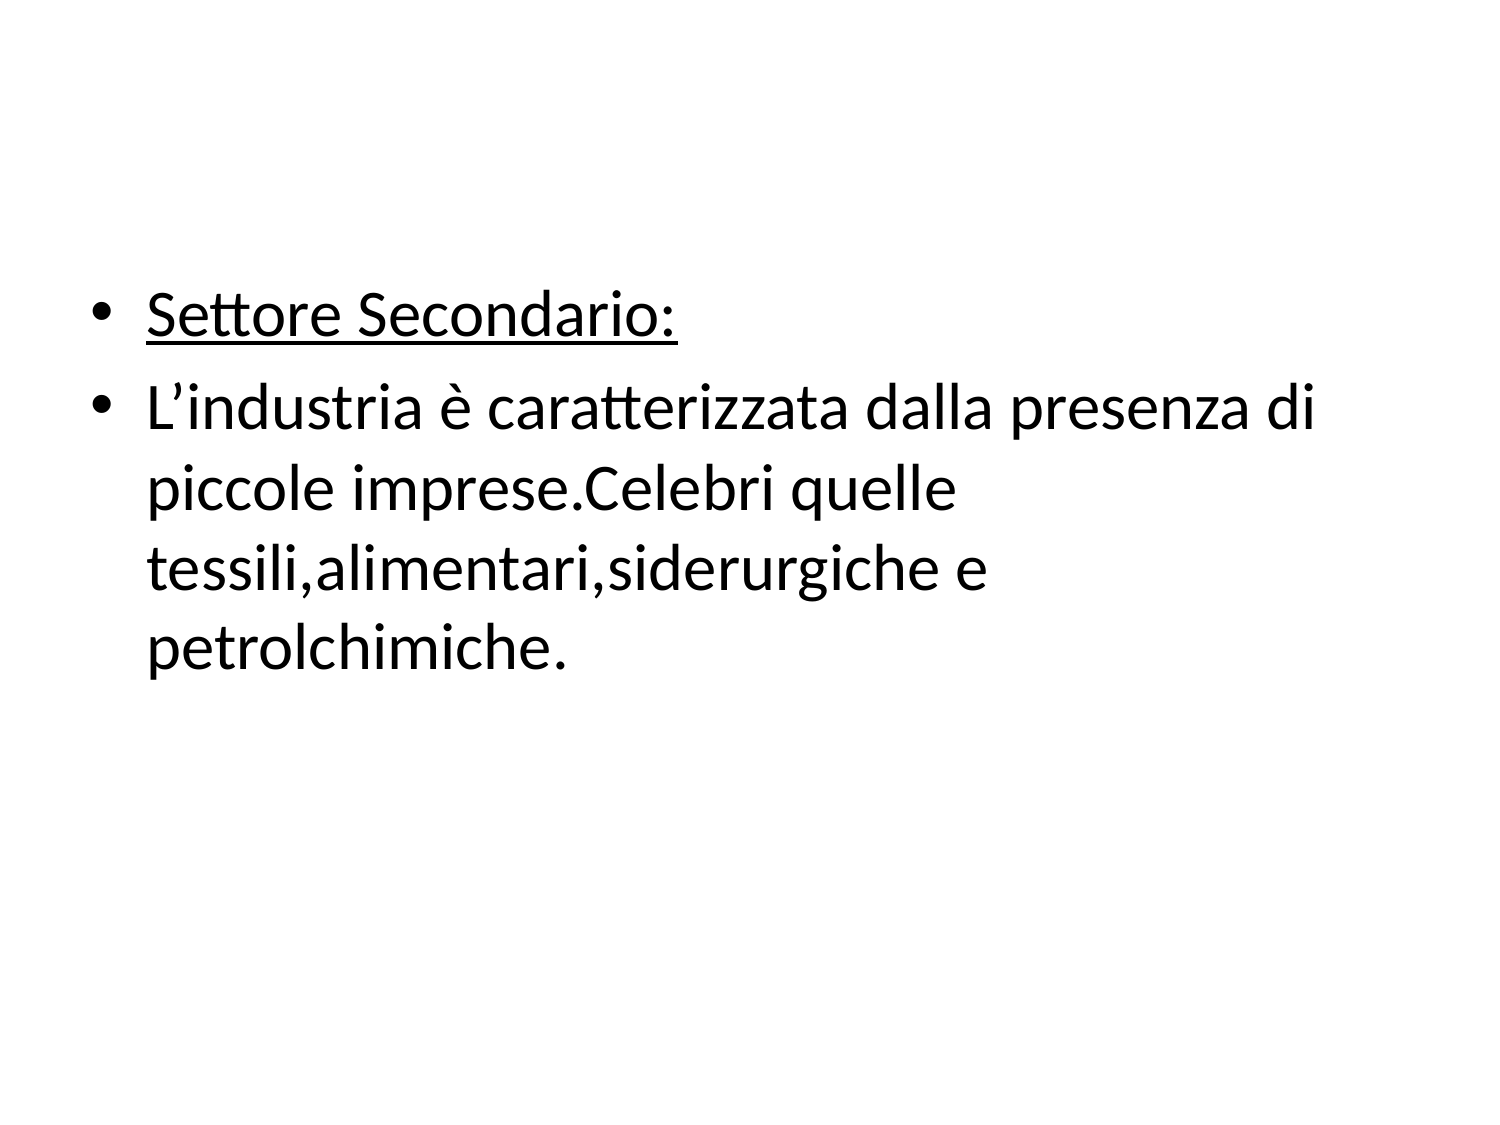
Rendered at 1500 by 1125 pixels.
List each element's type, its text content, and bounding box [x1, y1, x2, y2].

list Settore Secondario: L’industria è caratterizzata dalla presenza di piccole imprese.Celebri quelle tessili,alimentari,siderurgiche e petrolchimiche. [75, 262, 1425, 1005]
